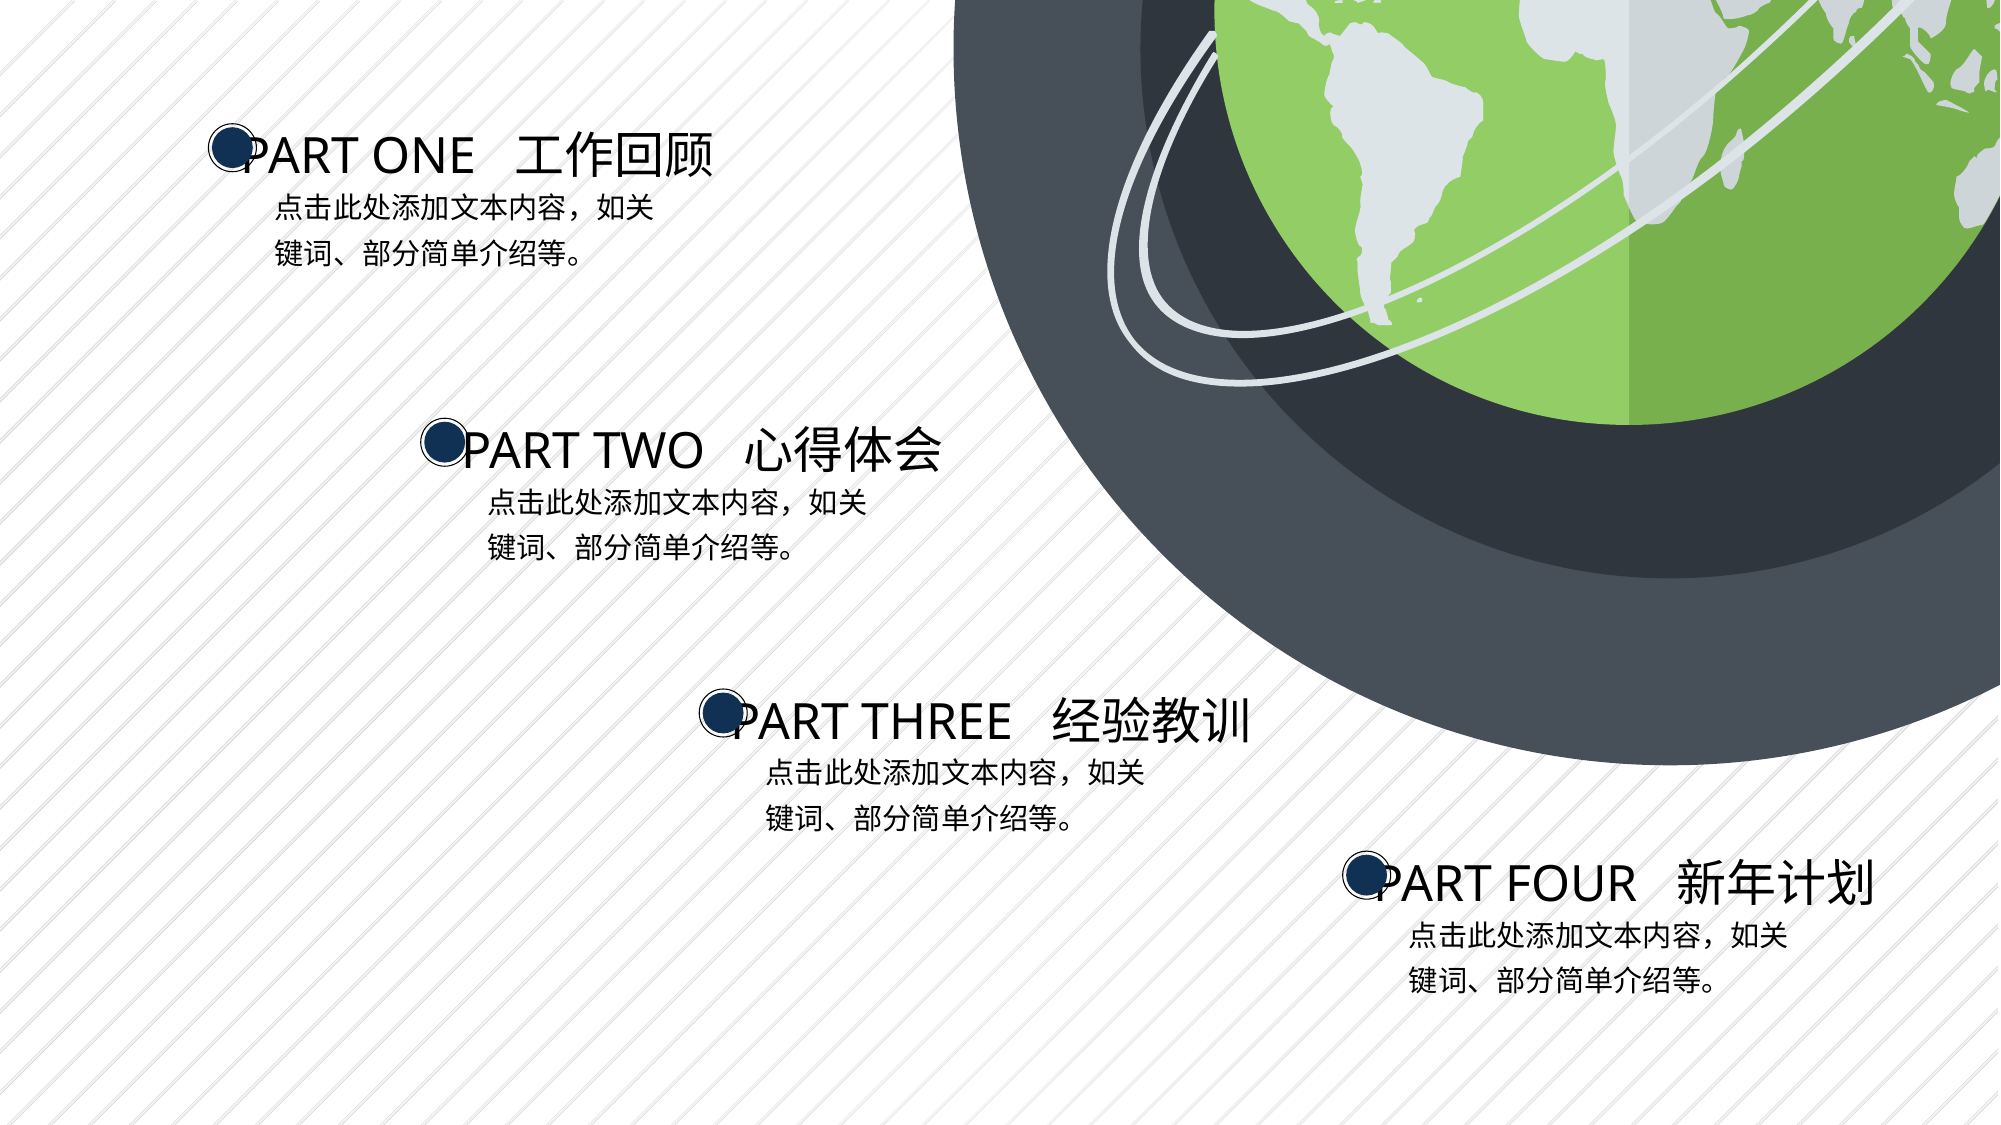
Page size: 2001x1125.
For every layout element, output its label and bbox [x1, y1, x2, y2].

picture [0, 0, 1998, 1125]
text_box [1342, 843, 1856, 1007]
text_box [420, 410, 934, 574]
text_box [699, 681, 1231, 844]
text_box [950, 0, 2000, 766]
text_box [208, 116, 696, 279]
